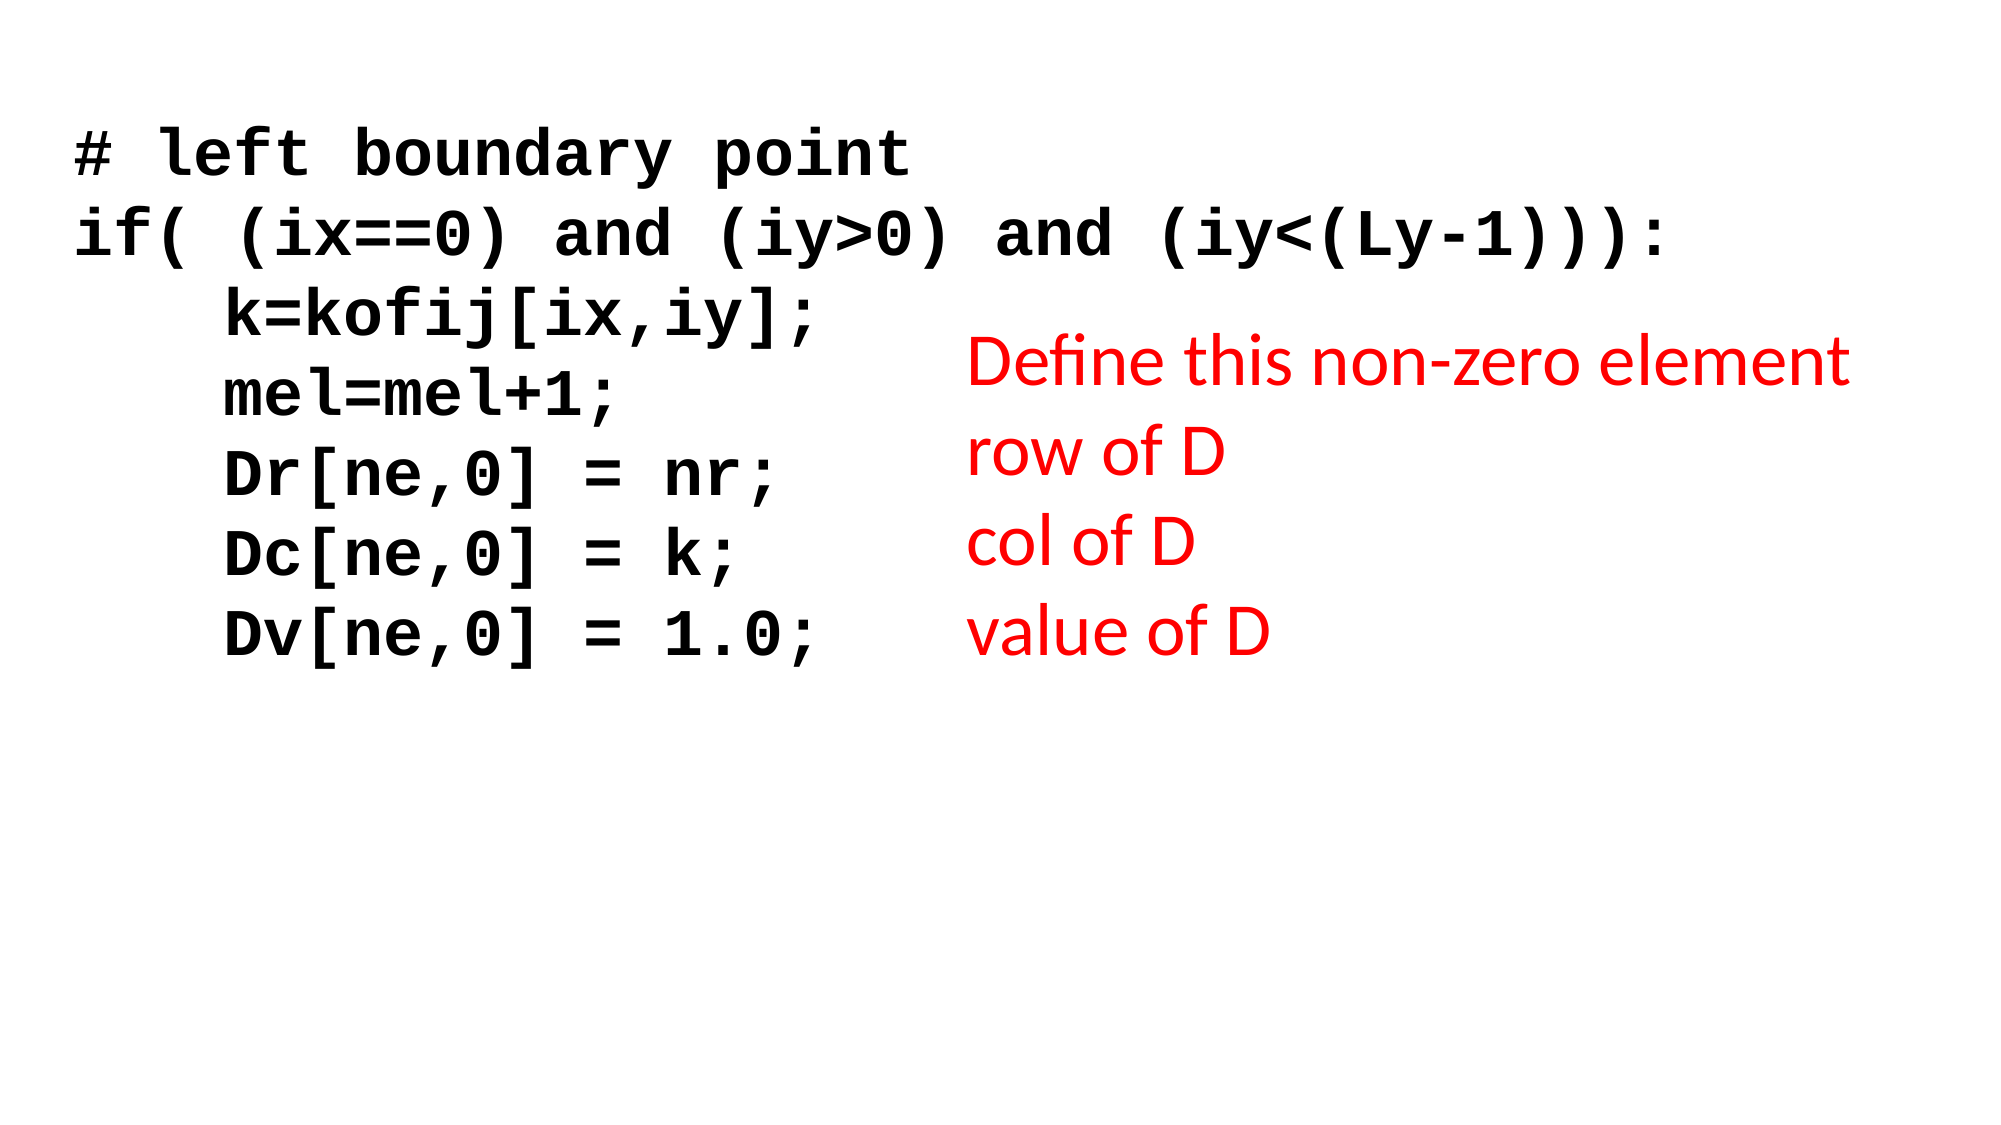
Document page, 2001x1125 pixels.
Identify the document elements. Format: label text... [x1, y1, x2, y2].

text_box Define this non-zero element row of D col of D value of D [952, 303, 2000, 679]
text_box # left boundary point if( (ix==0) and (iy>0) and (iy<(Ly-1))): k=kofij[ix,iy]; mel=mel+1; Dr[ne,0] = nr; Dc[ne,0] = k; Dv[ne,0] = 1.0; [59, 101, 2000, 676]
